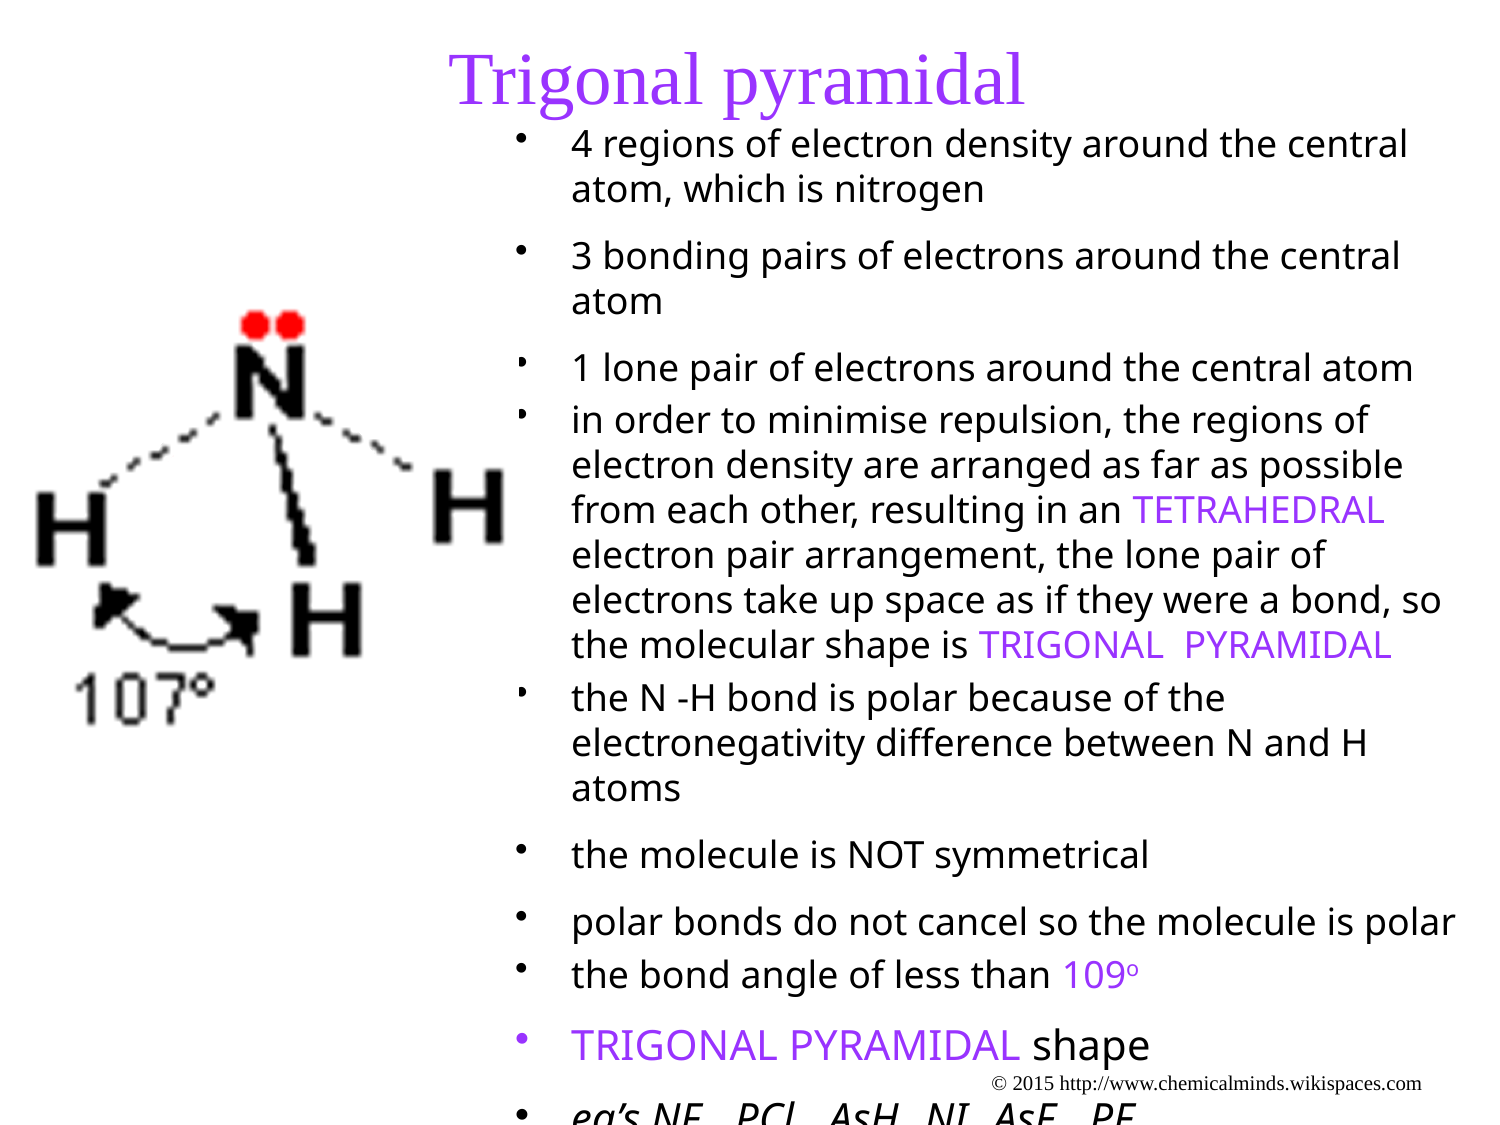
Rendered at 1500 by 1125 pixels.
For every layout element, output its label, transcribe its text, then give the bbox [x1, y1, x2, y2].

title Trigonal pyramidal [99, 0, 1376, 151]
footer © 2015 http://www.chemicalminds.wikispaces.com [724, 1062, 1438, 1113]
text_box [24, 287, 519, 748]
list 4 regions of electron density around the central atom, which is nitrogen 3 bonding pairs of electrons around the central atom 1 lone pair of electrons around the central atom in order to minimise repulsion, the regions of electron density are arranged as far as possible from each other, resulting in an TETRAHEDRAL electron pair arrangement, the lone pair of electrons take up space as if they were a bond, so the molecular shape is TRIGONAL PYRAMIDAL the N -H bond is polar because of the electronegativity difference between N and H atoms the molecule is NOT symmetrical polar bonds do not cancel so the molecule is polar the bond angle of less than 109o TRIGONAL PYRAMIDAL shape eg’s NF3, PCl3, AsH3, NI3, AsF3, PF3 [499, 112, 1500, 1101]
